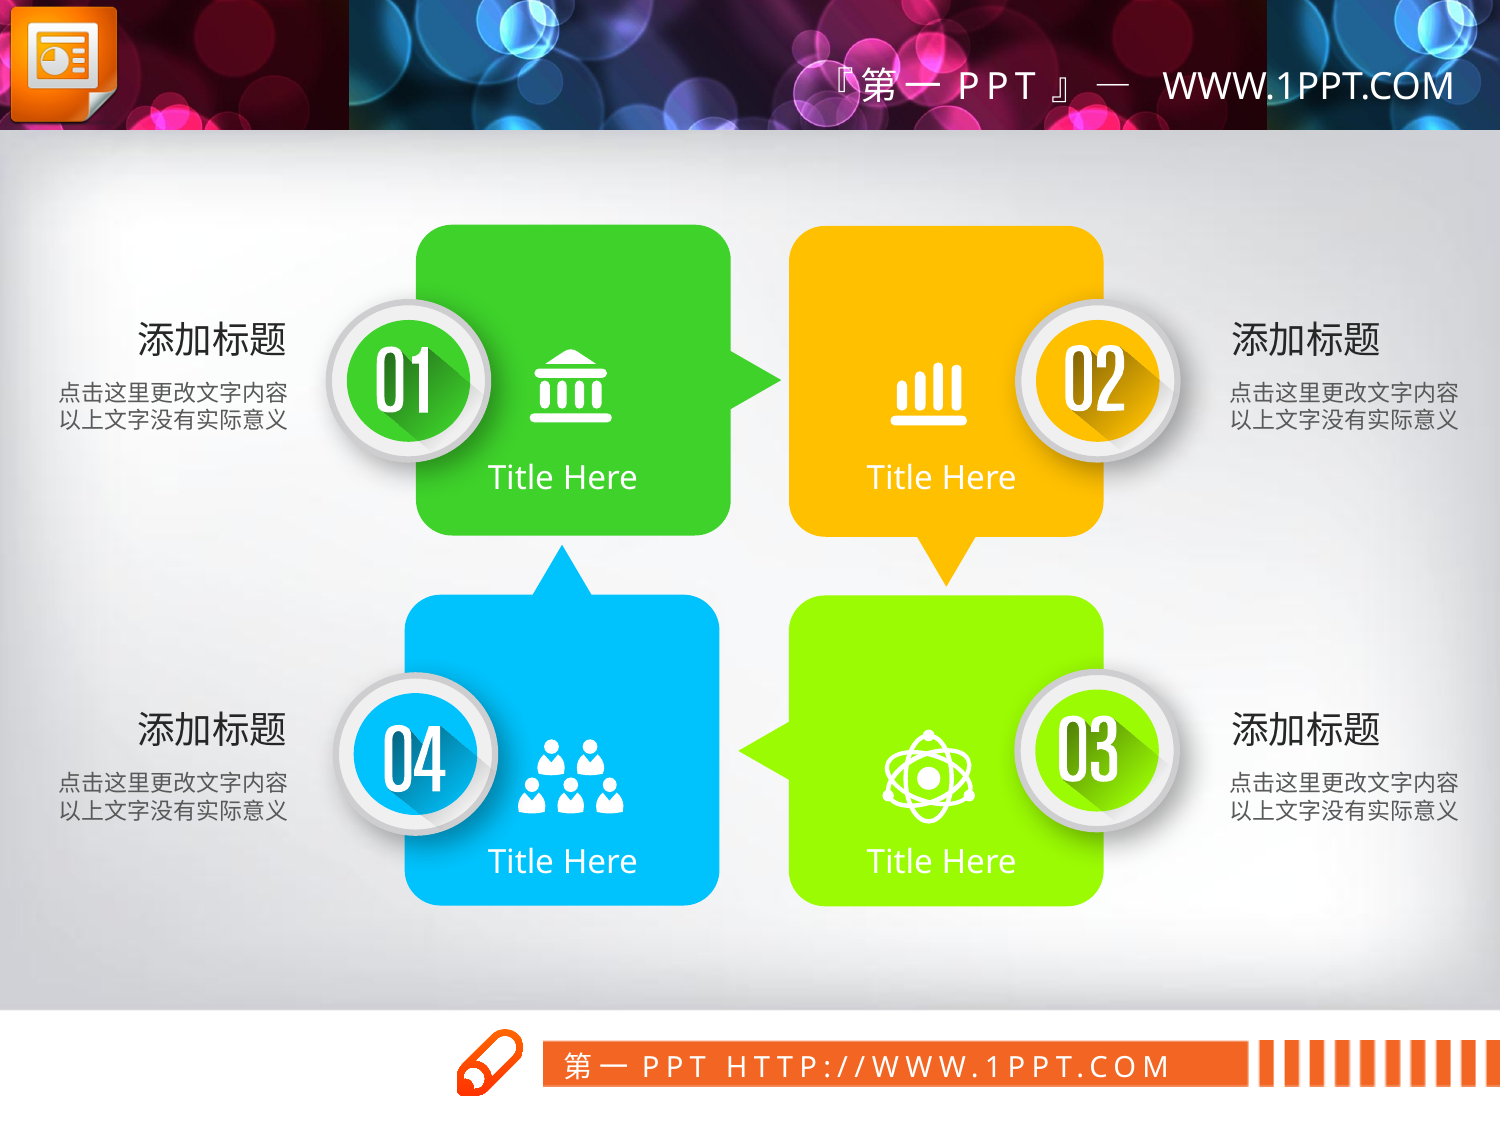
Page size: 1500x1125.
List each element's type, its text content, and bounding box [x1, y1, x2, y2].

picture [543, 1040, 1500, 1087]
text_box 添加标题 [122, 698, 303, 759]
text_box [788, 225, 1104, 587]
picture [0, 0, 1500, 1012]
text_box 点击这里更改文字内容 以上文字没有实际意义 [1188, 370, 1500, 441]
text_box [404, 544, 720, 906]
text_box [415, 224, 782, 536]
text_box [1017, 301, 1184, 460]
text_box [737, 595, 1104, 907]
text_box 点击这里更改文字内容 以上文字没有实际意义 [12, 761, 330, 831]
text_box 添加标题 [1216, 698, 1397, 759]
text_box 添加标题 [122, 308, 303, 368]
text_box 添加标题 [1216, 308, 1397, 368]
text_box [335, 675, 505, 833]
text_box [1017, 671, 1177, 830]
text_box 点击这里更改文字内容 以上文字没有实际意义 [1183, 761, 1500, 831]
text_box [328, 301, 493, 460]
text_box 点击这里更改文字内容 以上文字没有实际意义 [12, 370, 323, 441]
